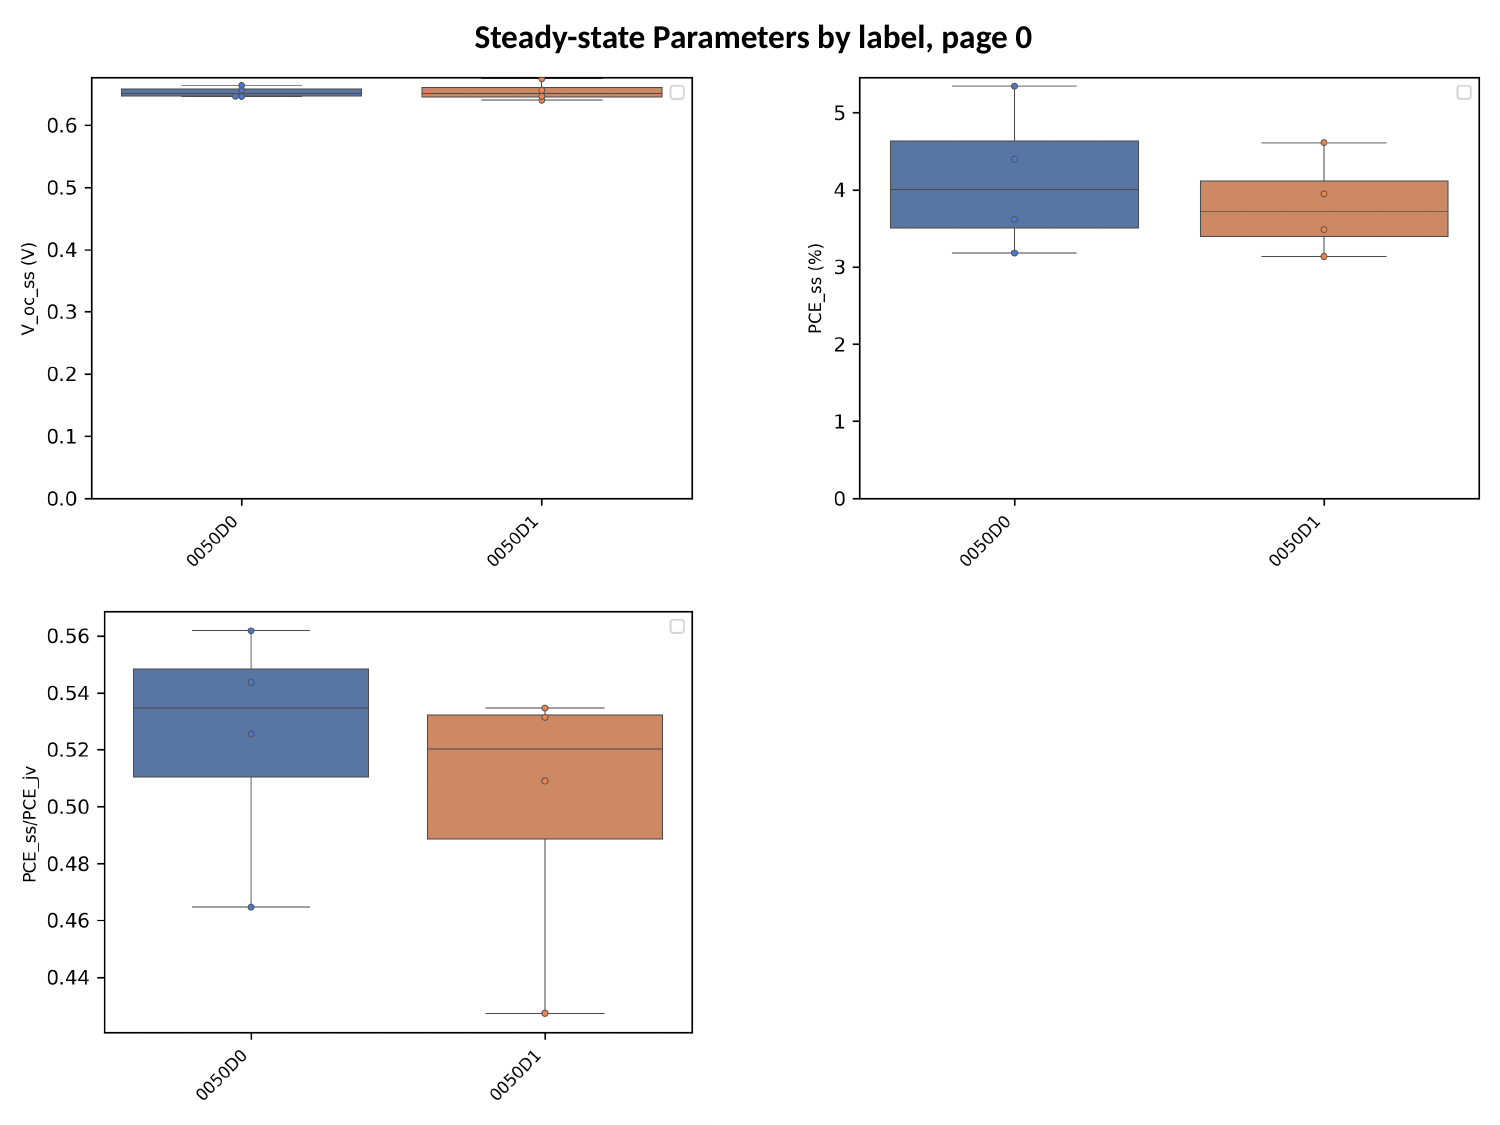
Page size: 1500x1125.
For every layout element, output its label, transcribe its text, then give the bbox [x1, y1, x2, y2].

picture [0, 56, 713, 1125]
picture [787, 56, 1500, 591]
title Steady-state Parameters by label, page 0 [0, 0, 1500, 75]
